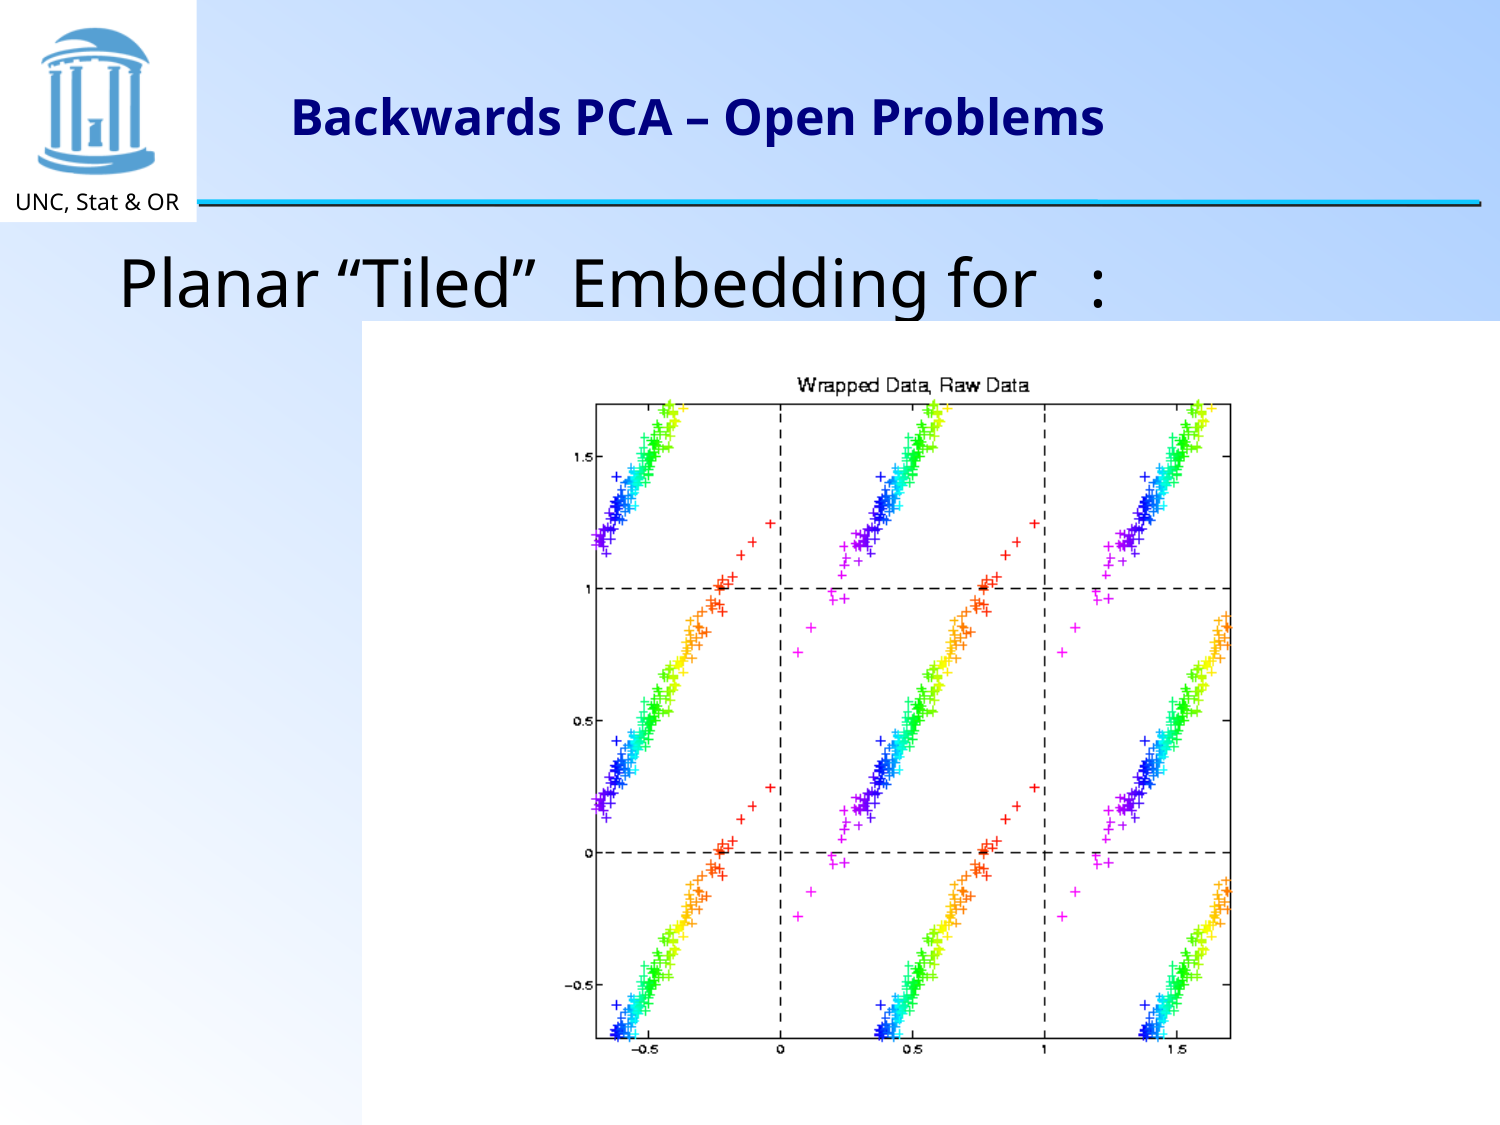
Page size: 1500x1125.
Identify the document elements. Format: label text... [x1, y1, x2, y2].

picture [362, 320, 1500, 1125]
picture [14, 7, 189, 189]
title Backwards PCA – Open Problems [275, 75, 1448, 156]
